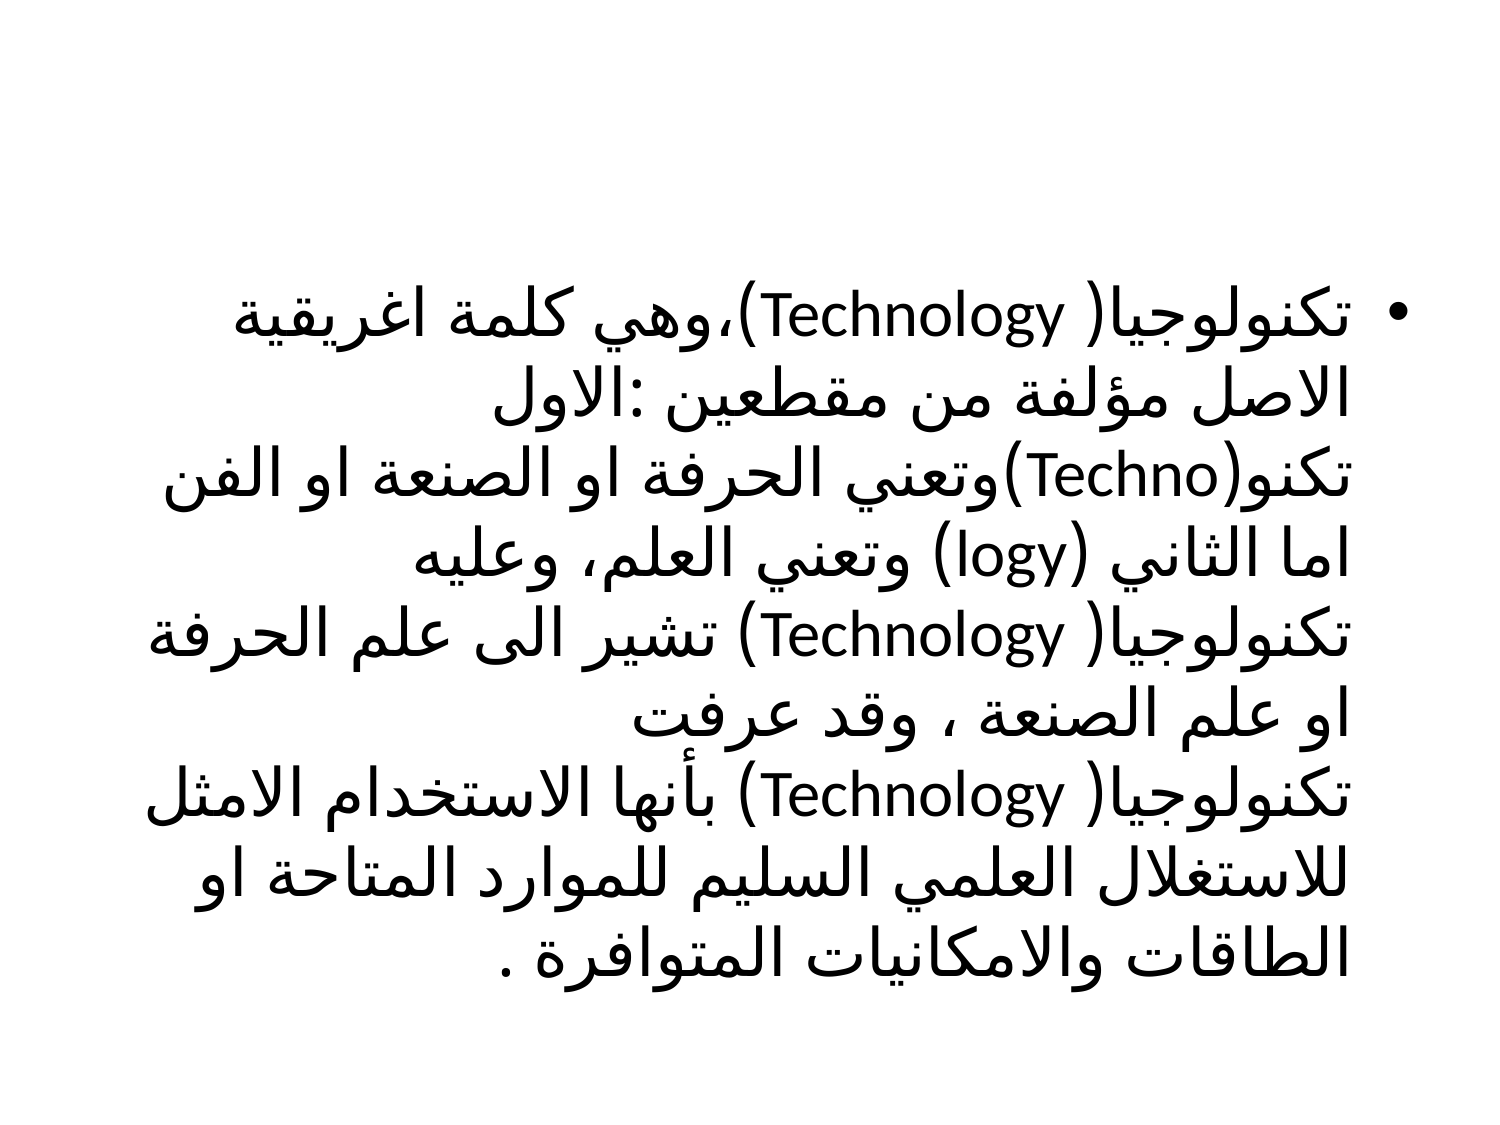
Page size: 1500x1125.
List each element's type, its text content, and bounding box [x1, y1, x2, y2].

list تكنولوجيا( Technology)،وهي كلمة اغريقية الاصل مؤلفة من مقطعين :الاول تكنو(Techno)وتعني الحرفة او الصنعة او الفن اما الثاني (logy) وتعني العلم، وعليه تكنولوجيا( Technology) تشير الى علم الحرفة او علم الصنعة ، وقد عرفت تكنولوجيا( Technology) بأنها الاستخدام الامثل للاستغلال العلمي السليم للموارد المتاحة او الطاقات والامكانيات المتوافرة . [75, 262, 1425, 1005]
